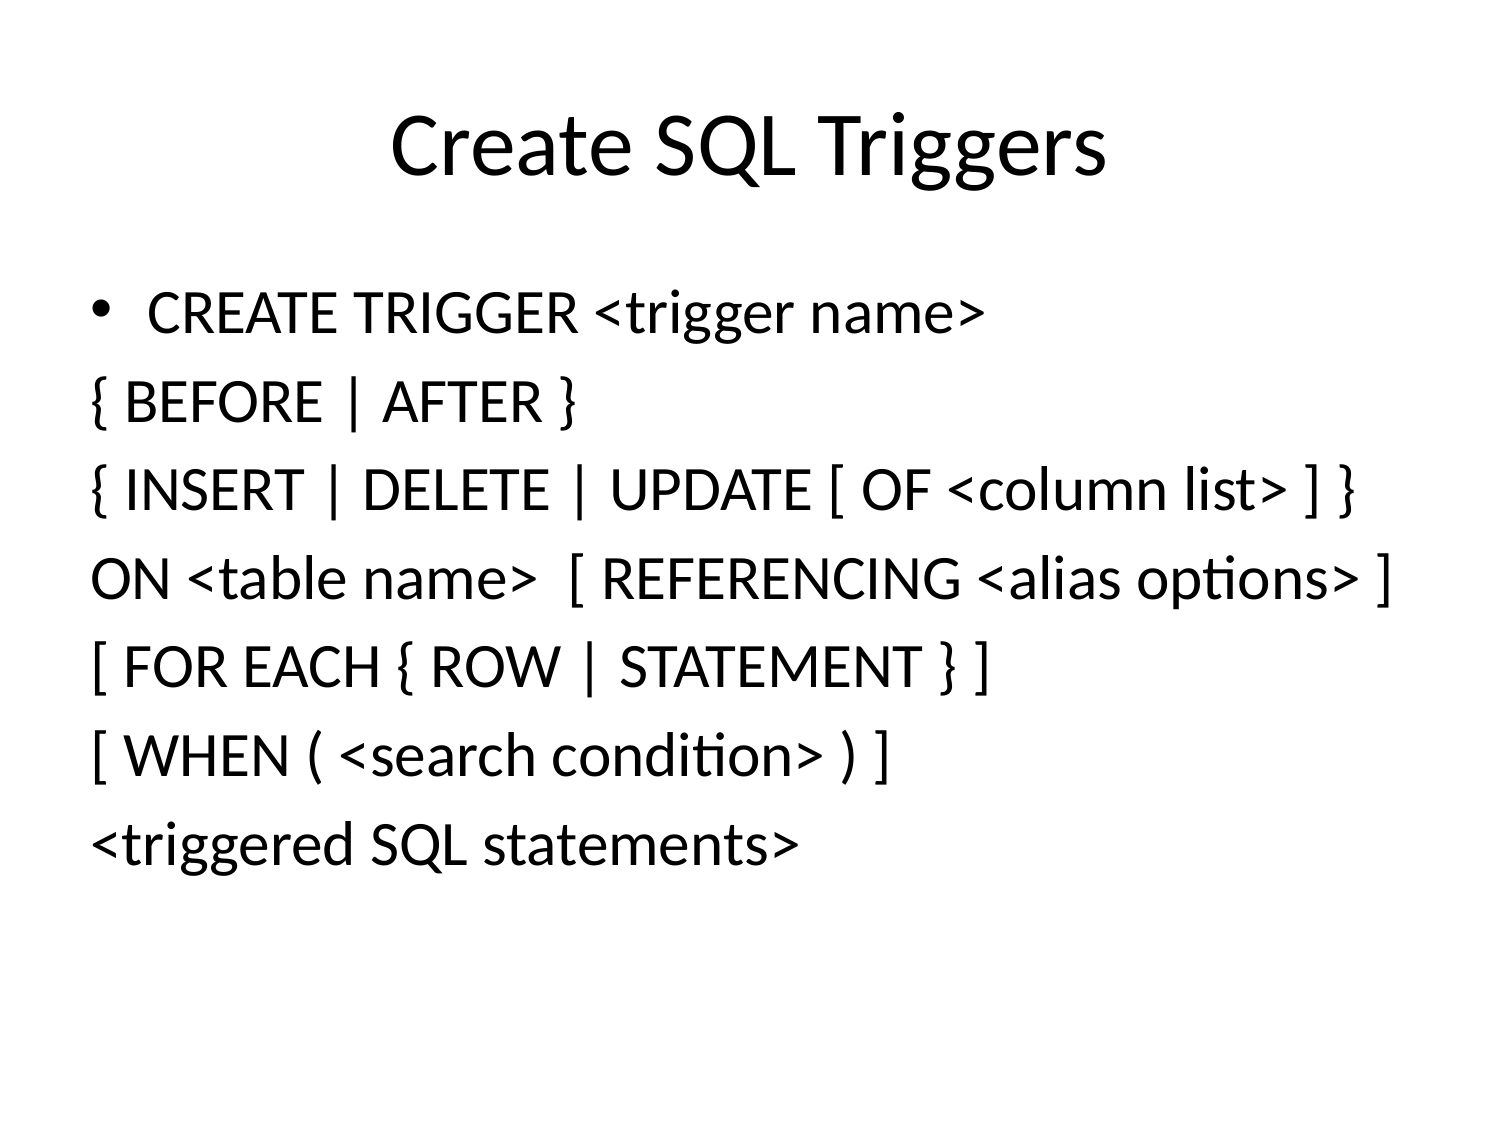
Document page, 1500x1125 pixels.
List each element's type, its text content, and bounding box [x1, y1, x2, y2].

title Create SQL Triggers [75, 45, 1425, 233]
list CREATE TRIGGER <trigger name> { BEFORE | AFTER } { INSERT | DELETE | UPDATE [ OF <column list> ] } ON <table name> [ REFERENCING <alias options> ] [ FOR EACH { ROW | STATEMENT } ] [ WHEN ( <search condition> ) ] <triggered SQL statements> [75, 262, 1425, 1005]
